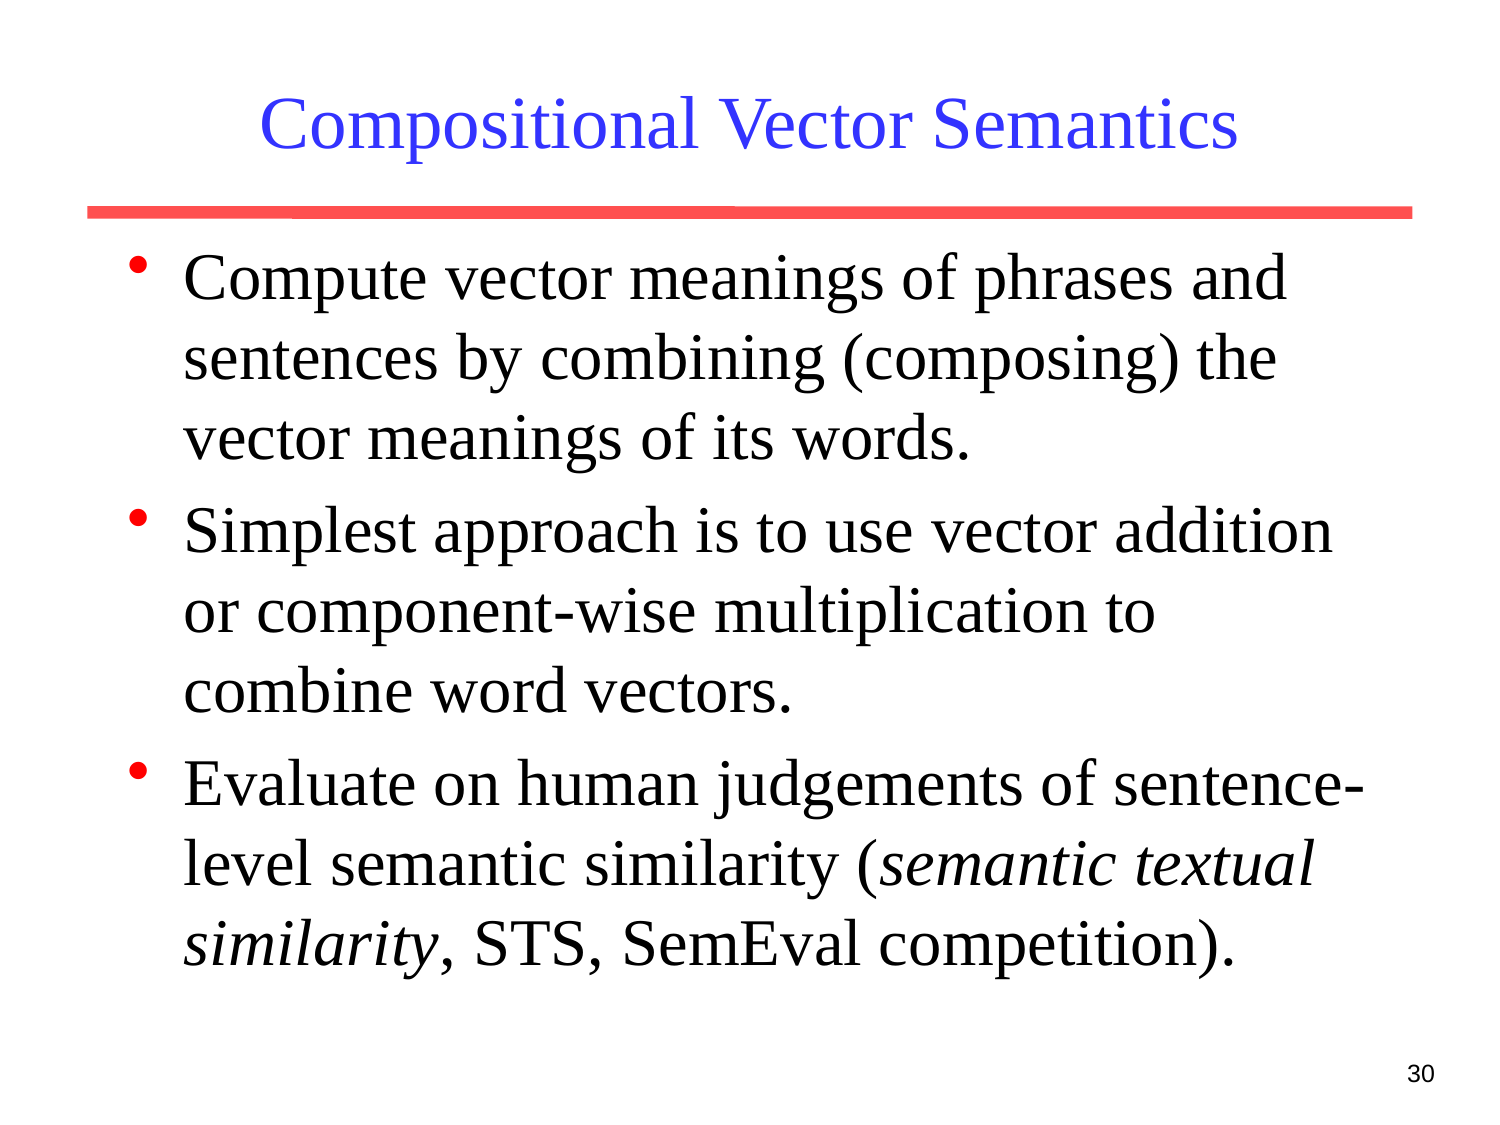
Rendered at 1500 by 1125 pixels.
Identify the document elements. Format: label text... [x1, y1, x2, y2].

title Compositional Vector Semantics [112, 37, 1388, 201]
slide_number 30 [1137, 1049, 1451, 1125]
list Compute vector meanings of phrases and sentences by combining (composing) the vector meanings of its words. Simplest approach is to use vector addition or component-wise multiplication to combine word vectors. Evaluate on human judgements of sentence-level semantic similarity (semantic textual similarity, STS, SemEval competition). [112, 224, 1388, 995]
